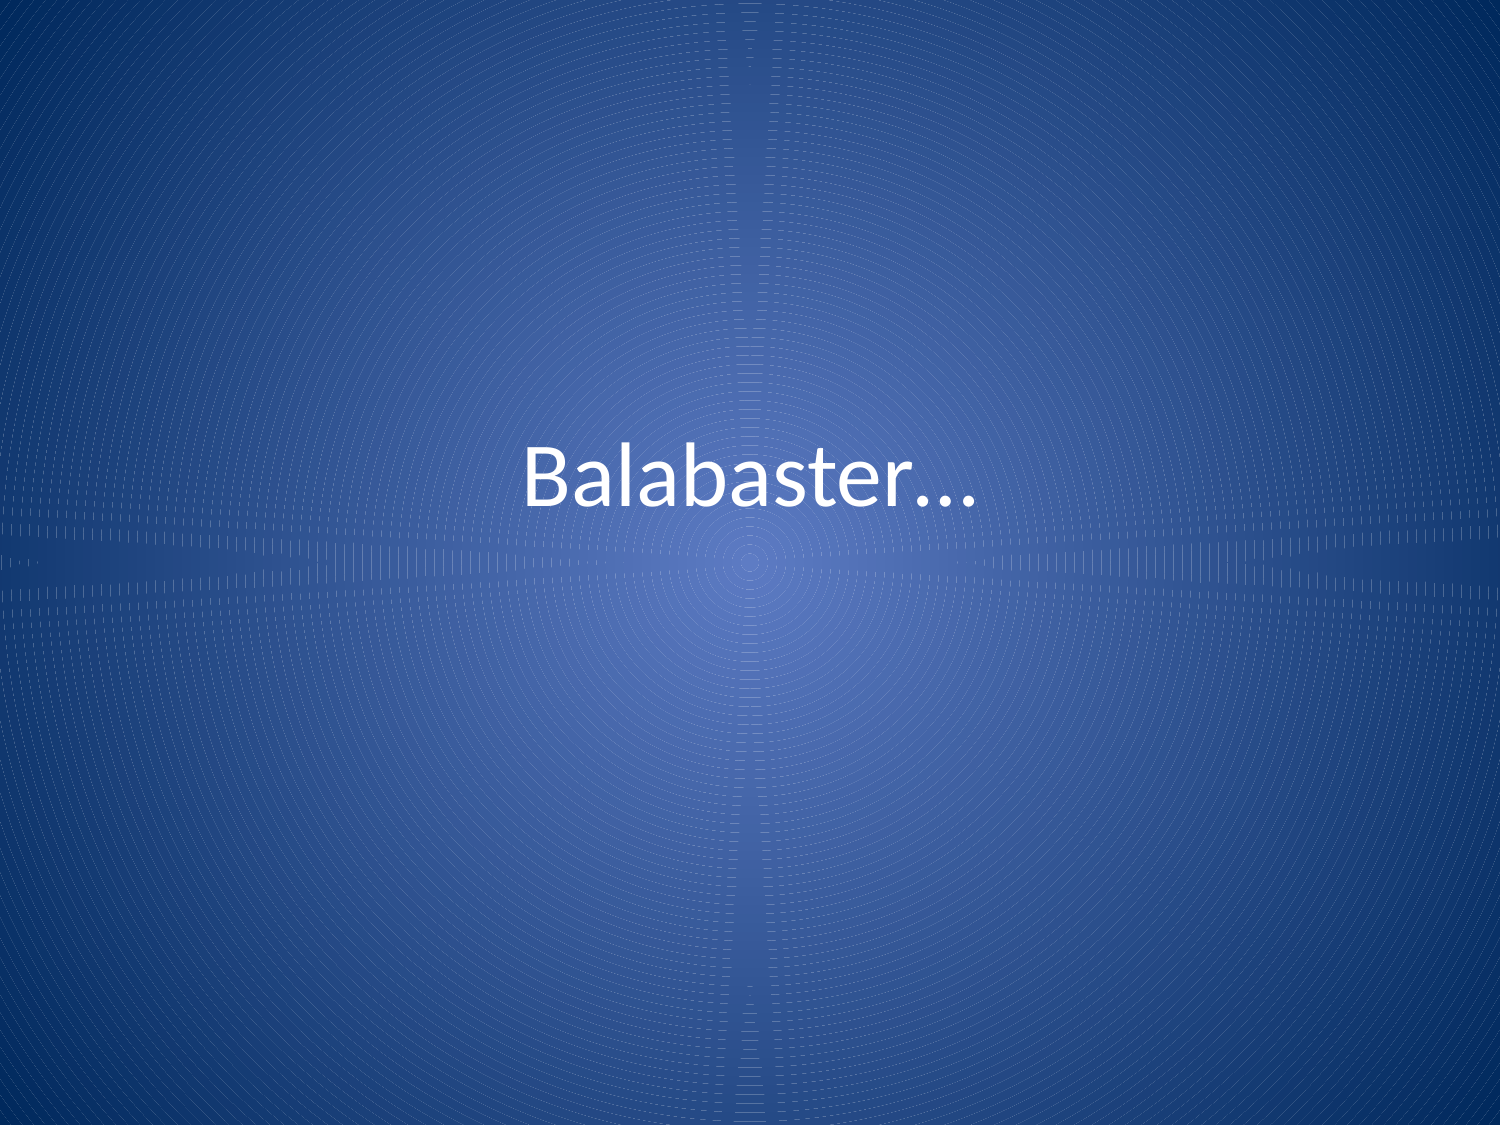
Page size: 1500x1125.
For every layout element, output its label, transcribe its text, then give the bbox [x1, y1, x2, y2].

title Balabaster… [112, 349, 1388, 591]
